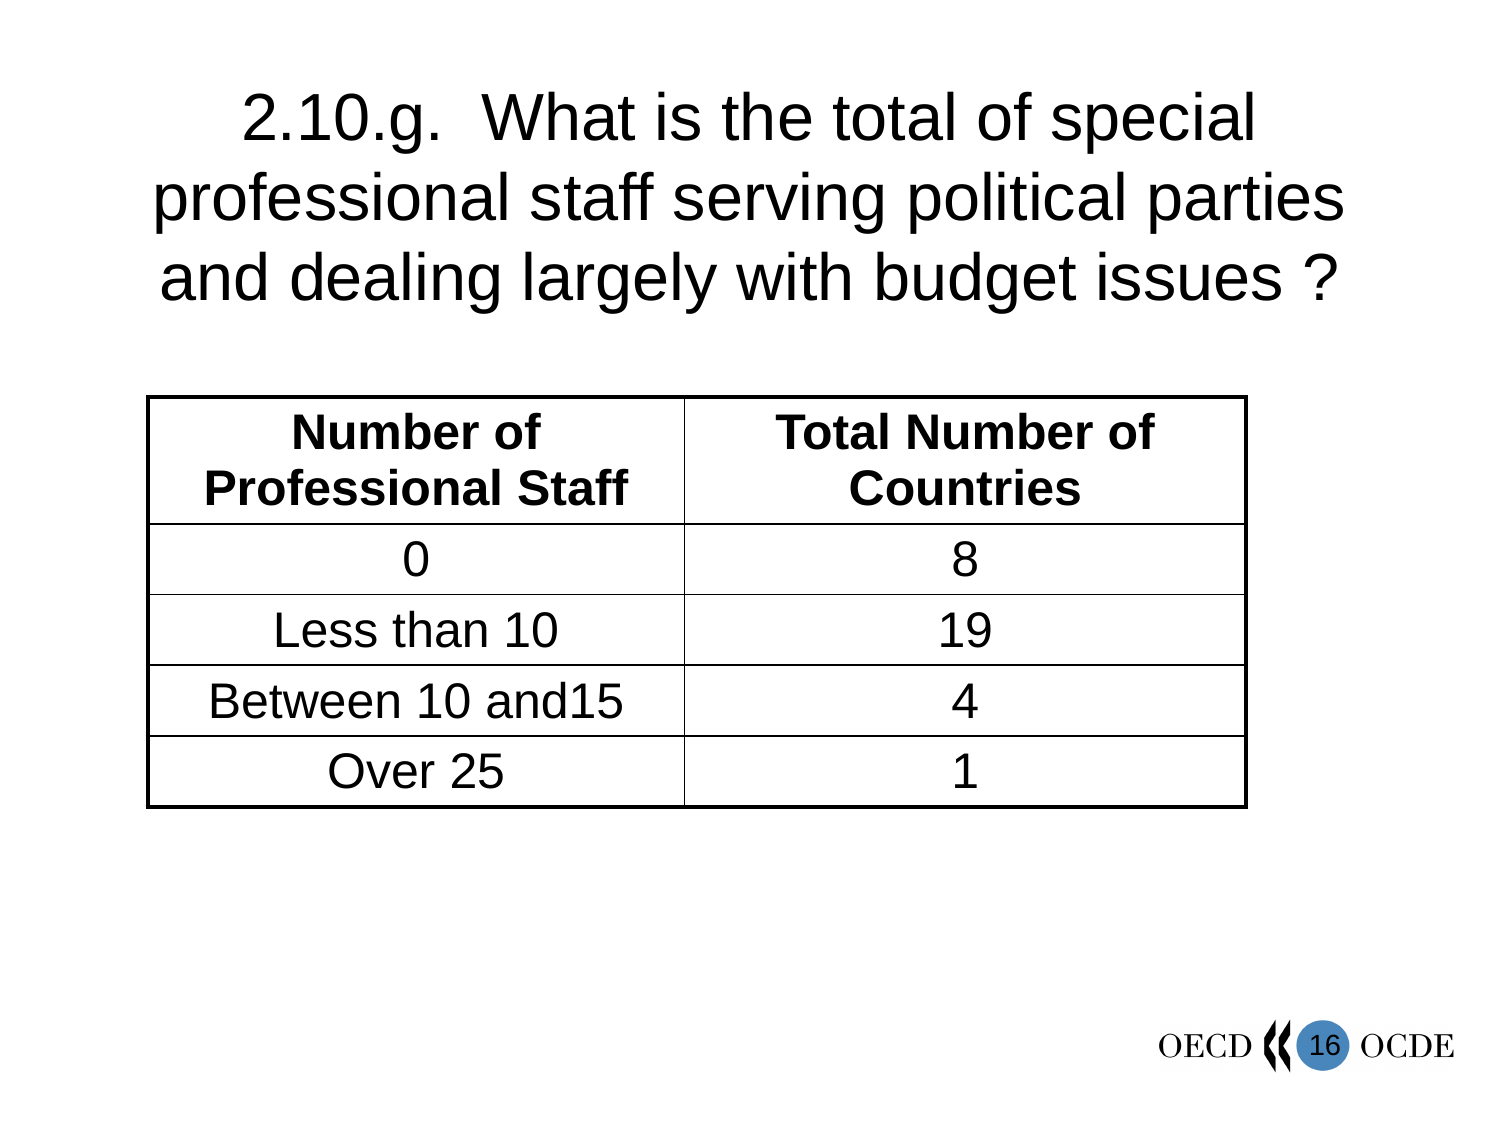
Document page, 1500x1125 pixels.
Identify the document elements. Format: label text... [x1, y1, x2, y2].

table_header Total Number of Countries [685, 399, 1244, 523]
table_header Number of Professional Staff [150, 399, 684, 523]
list [112, 324, 738, 1001]
title 2.10.g. What is the total of special professional staff serving political parties and dealing largely with budget issues ? [112, 99, 1388, 288]
table_cell Between 10 and15 [150, 666, 684, 735]
table_cell 0 [150, 525, 684, 594]
picture [1156, 1018, 1456, 1074]
table_cell Less than 10 [150, 595, 684, 664]
table_cell 8 [685, 525, 1244, 594]
table_cell 19 [685, 595, 1244, 664]
table_cell Over 25 [150, 737, 684, 805]
table_cell 1 [685, 737, 1244, 805]
table_cell 4 [685, 666, 1244, 735]
